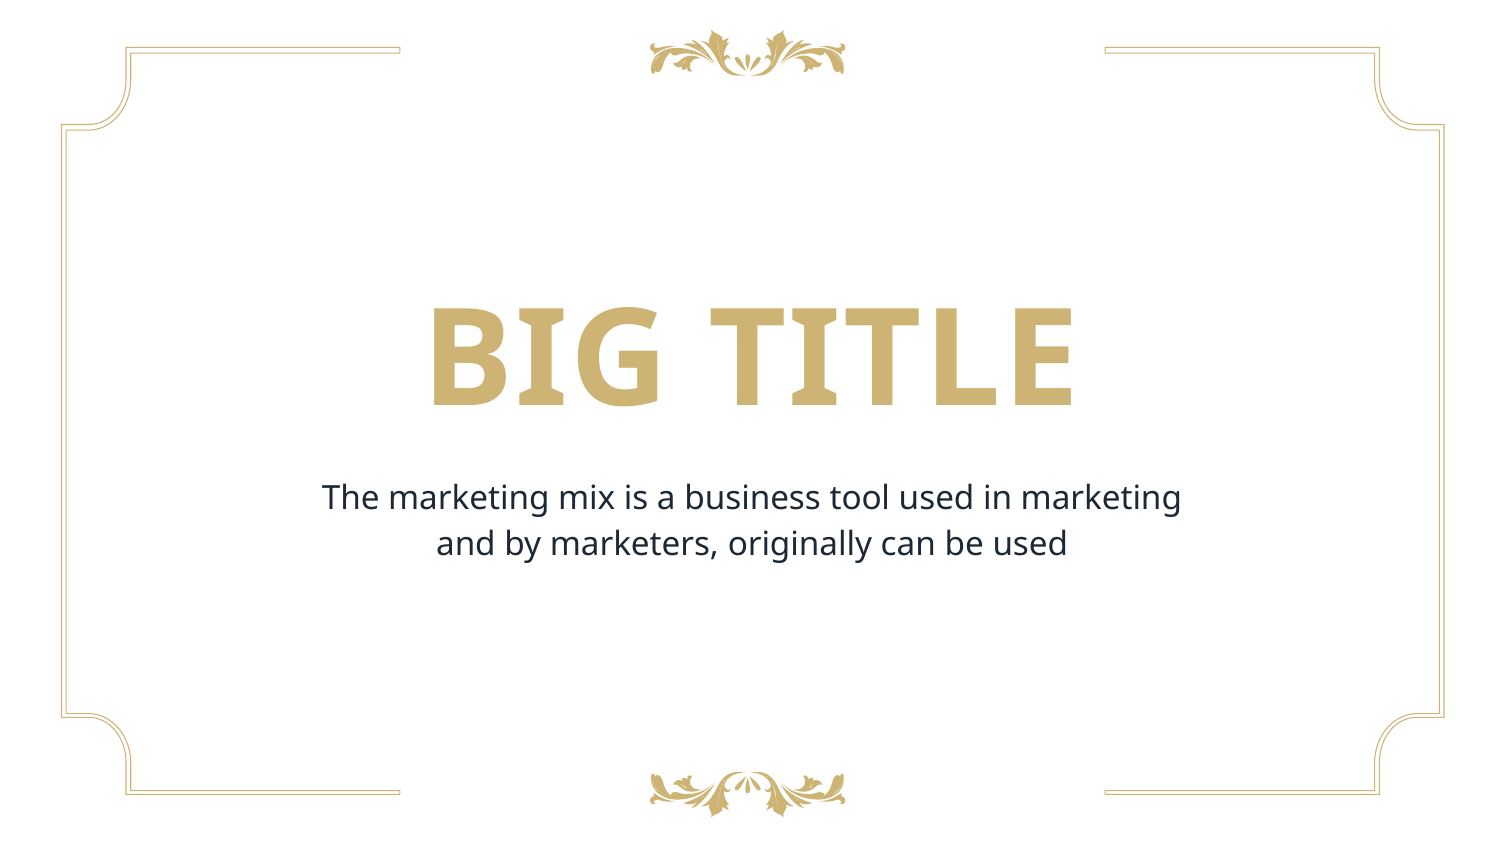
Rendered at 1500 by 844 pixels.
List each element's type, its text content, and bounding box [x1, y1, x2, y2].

text_box BIG TITLE [407, 262, 1096, 440]
text_box The marketing mix is a business tool used in marketing and by marketers, originally can be used [291, 462, 1214, 569]
